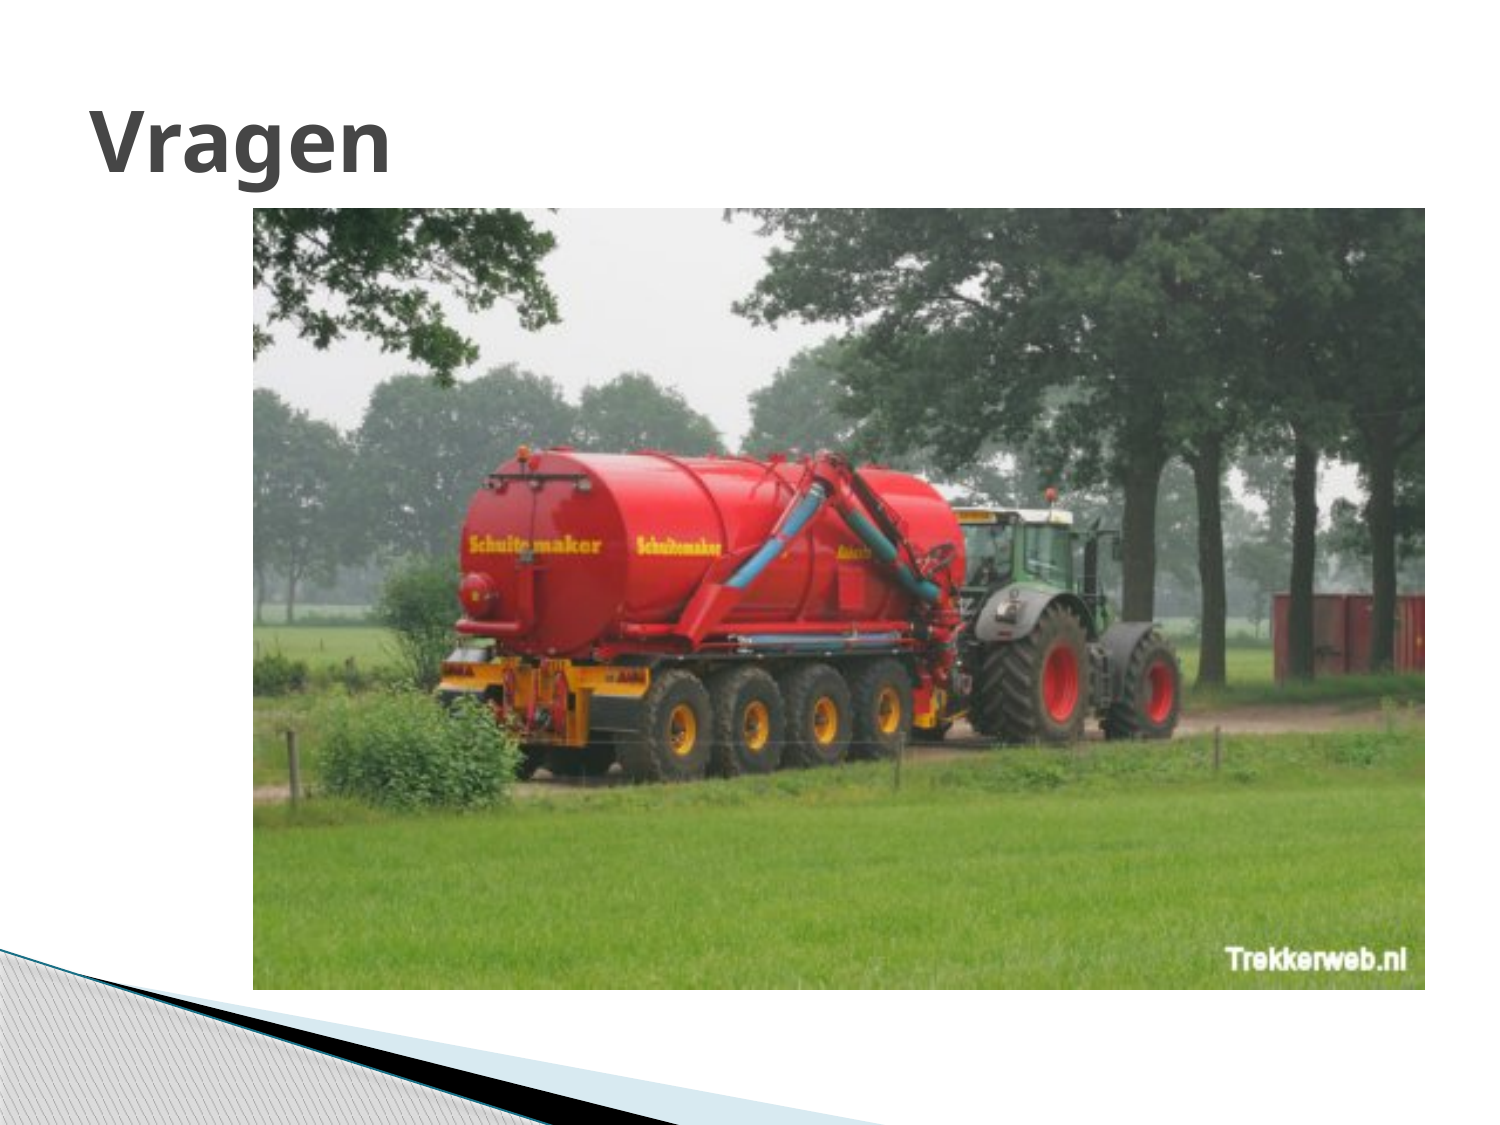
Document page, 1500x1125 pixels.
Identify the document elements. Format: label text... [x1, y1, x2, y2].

title Vragen [75, 45, 1425, 233]
picture [253, 207, 1425, 991]
